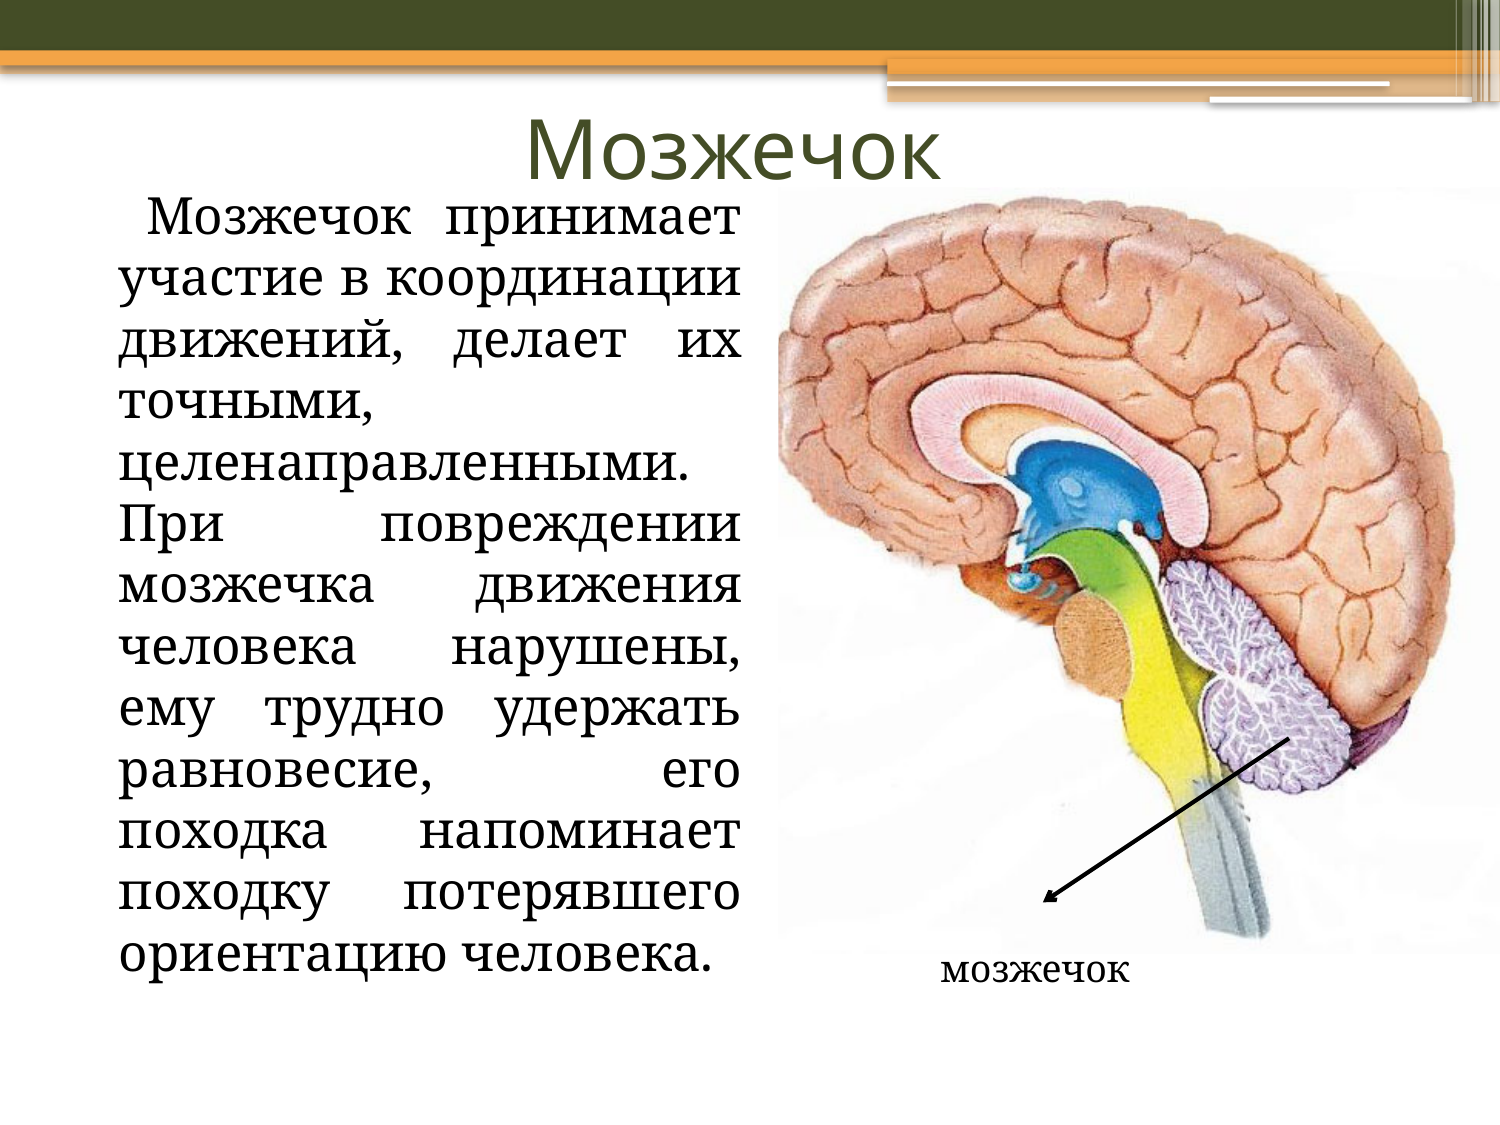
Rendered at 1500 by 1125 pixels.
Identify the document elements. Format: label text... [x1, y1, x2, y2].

title Мозжечок [58, 58, 1409, 234]
text_box мозжечок [925, 965, 1184, 998]
list Мозжечок принимает участие в координации движений, делает их точными, целенаправленными. При повреждении мозжечка движения человека нарушены, ему трудно удержать равновесие, его походка напоминает походку потерявшего ориентацию человека. [46, 175, 758, 1056]
picture [778, 187, 1500, 955]
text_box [1042, 737, 1290, 903]
